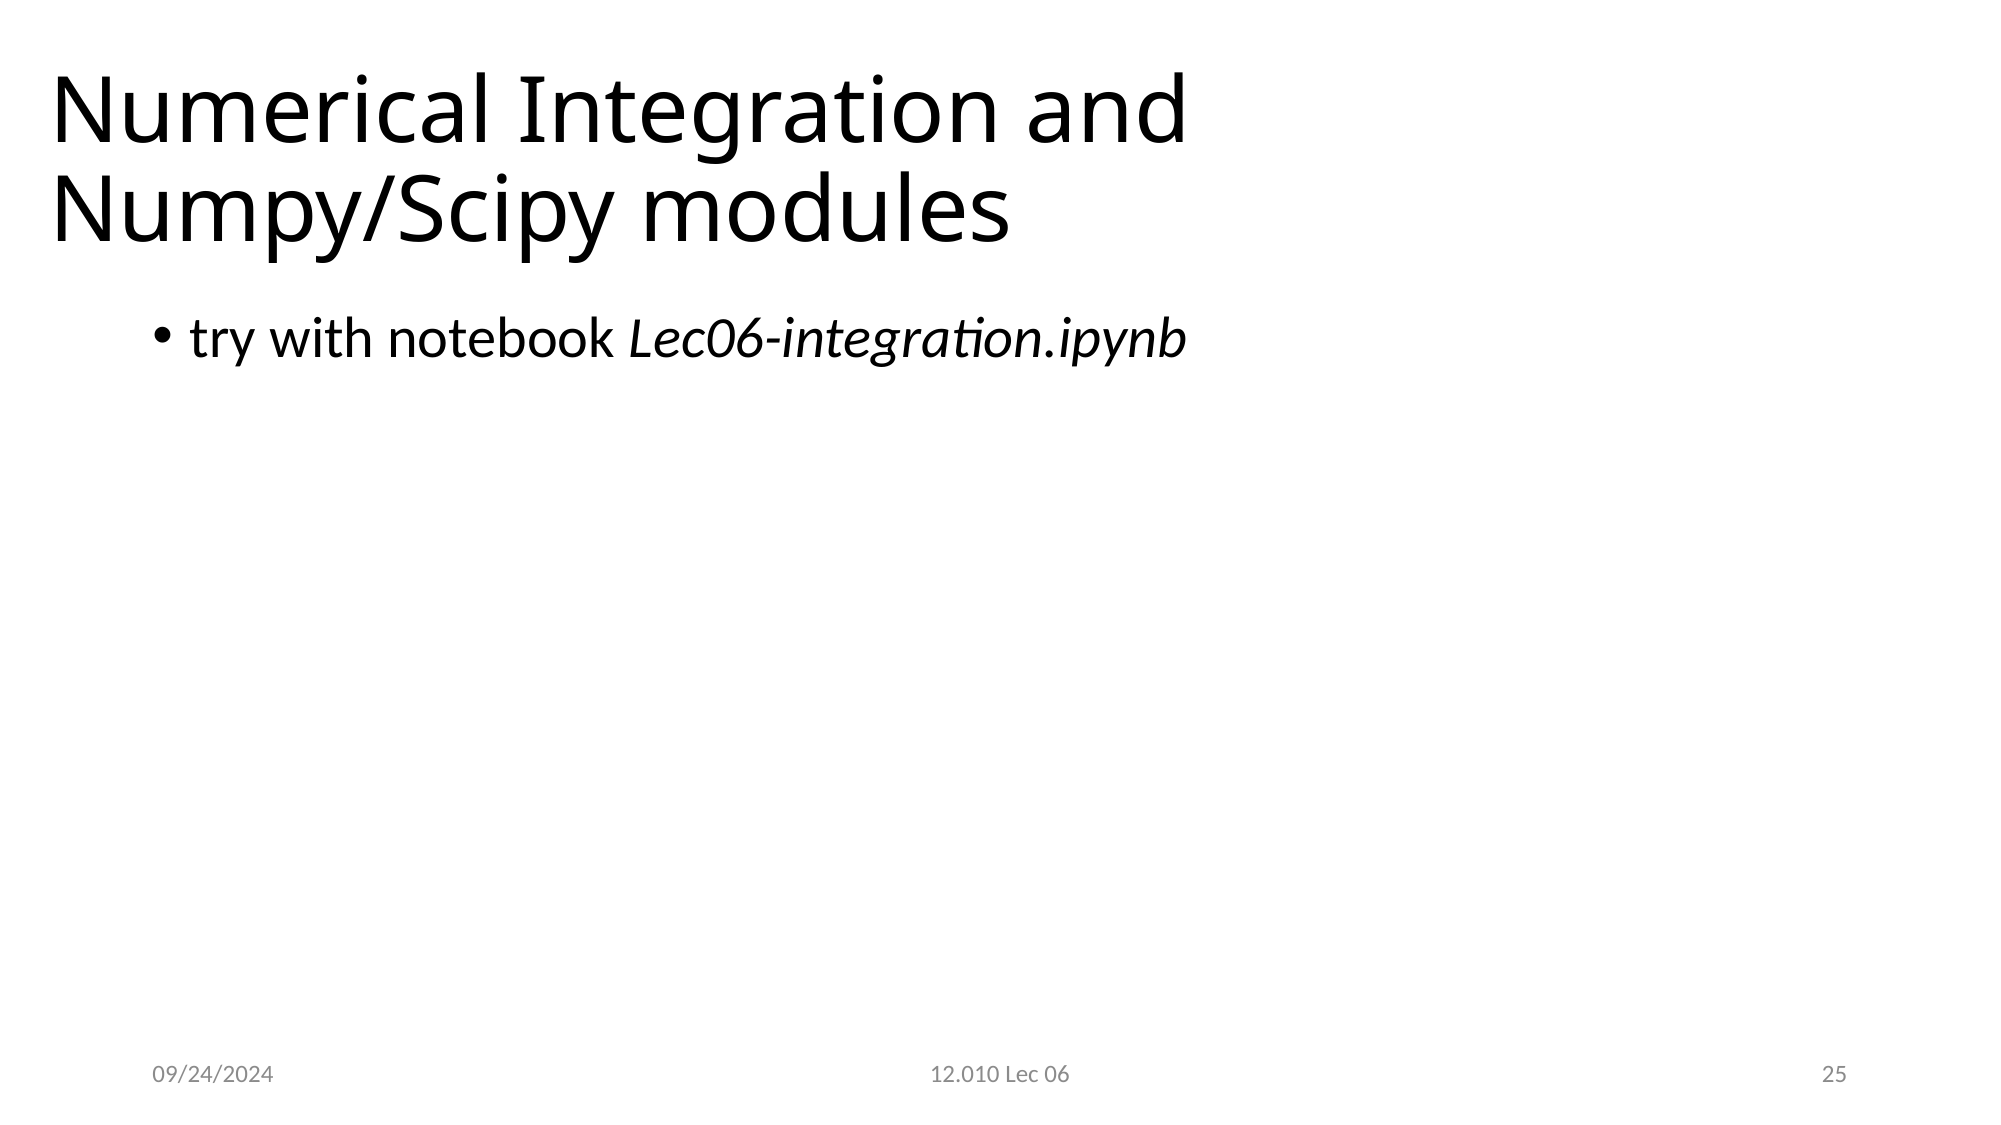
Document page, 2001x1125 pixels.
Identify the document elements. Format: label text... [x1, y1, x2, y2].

slide_number 25 [1412, 1042, 1863, 1103]
title Numerical Integration and Numpy/Scipy modules [34, 53, 1544, 272]
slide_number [137, 1042, 588, 1103]
footer 12.010 Lec 06 [662, 1042, 1338, 1103]
list try with notebook Lec06-integration.ipynb [137, 299, 1863, 1014]
